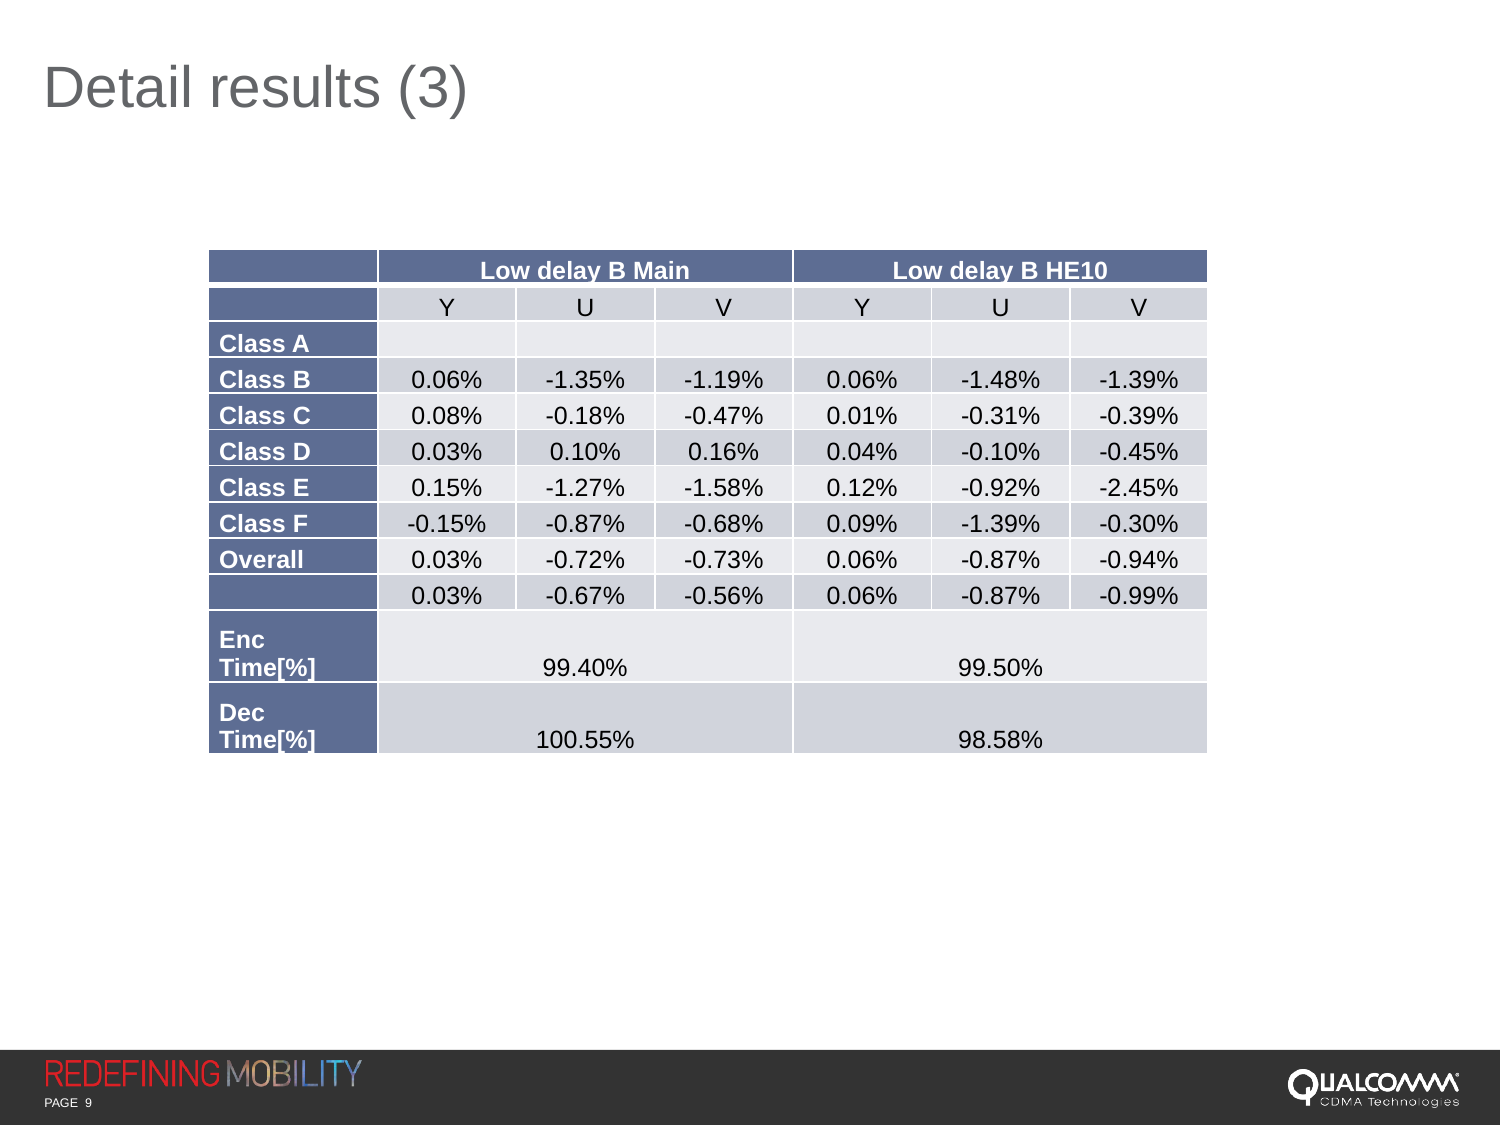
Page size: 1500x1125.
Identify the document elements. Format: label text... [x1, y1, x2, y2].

table_cell Y [794, 288, 931, 320]
table_cell -0.73% [656, 539, 792, 573]
table_cell 0.08% [379, 394, 515, 429]
table_cell [209, 575, 377, 609]
table_cell [794, 322, 931, 356]
table_cell -0.92% [932, 466, 1069, 501]
table_cell -0.10% [932, 430, 1069, 465]
table_cell -1.58% [656, 466, 792, 501]
table_cell Y [379, 288, 515, 320]
table_cell Class A [209, 322, 377, 356]
table_cell 98.58% [794, 683, 1207, 753]
table_cell Dec Time[%] [209, 683, 377, 753]
table_cell [517, 322, 654, 356]
table_cell Class C [209, 394, 377, 429]
title Detail results (3) [28, 44, 1462, 138]
table_cell -0.99% [1071, 575, 1207, 609]
table_header [209, 250, 377, 282]
table_cell 99.50% [794, 611, 1207, 681]
table_cell V [656, 288, 792, 320]
table_cell -0.72% [517, 539, 654, 573]
table_cell U [932, 288, 1069, 320]
table_cell -0.30% [1071, 503, 1207, 537]
table_cell 0.15% [379, 466, 515, 501]
table_cell -1.19% [656, 358, 792, 392]
picture [1278, 1058, 1478, 1114]
table_cell 0.16% [656, 430, 792, 465]
table_cell Class E [209, 466, 377, 501]
table_cell 100.55% [379, 683, 792, 753]
table_cell -0.87% [932, 539, 1069, 573]
table_cell -1.48% [932, 358, 1069, 392]
table_cell -0.18% [517, 394, 654, 429]
table_cell 0.01% [794, 394, 931, 429]
table_cell 0.06% [794, 358, 931, 392]
table_cell -0.87% [932, 575, 1069, 609]
table_cell Class B [209, 358, 377, 392]
table_cell 0.09% [794, 503, 931, 537]
table_cell 0.10% [517, 430, 654, 465]
table_cell -0.47% [656, 394, 792, 429]
table_cell -1.39% [1071, 358, 1207, 392]
table_cell 0.03% [379, 430, 515, 465]
table_cell Overall [209, 539, 377, 573]
table_cell -0.31% [932, 394, 1069, 429]
table_cell [1071, 322, 1207, 356]
table_cell -0.15% [379, 503, 515, 537]
table_cell 0.06% [794, 575, 931, 609]
table_cell Class D [209, 430, 377, 465]
table_cell [379, 322, 515, 356]
table_cell -0.94% [1071, 539, 1207, 573]
table_cell 0.12% [794, 466, 931, 501]
table_cell -0.87% [517, 503, 654, 537]
table_cell -2.45% [1071, 466, 1207, 501]
table_cell -0.68% [656, 503, 792, 537]
table_cell -0.39% [1071, 394, 1207, 429]
table_header Low delay B HE10 [794, 250, 1207, 282]
table_cell -0.67% [517, 575, 654, 609]
table_header Low delay B Main [379, 250, 792, 282]
table_cell -0.45% [1071, 430, 1207, 465]
table_cell 99.40% [379, 611, 792, 681]
table_cell Class F [209, 503, 377, 537]
table_cell V [1071, 288, 1207, 320]
table_cell -1.39% [932, 503, 1069, 537]
table_cell -1.27% [517, 466, 654, 501]
table_cell -0.56% [656, 575, 792, 609]
table_cell [932, 322, 1069, 356]
table_cell [209, 288, 377, 320]
table_cell Enc Time[%] [209, 611, 377, 681]
table_cell 0.04% [794, 430, 931, 465]
table_cell 0.06% [379, 358, 515, 392]
table_cell U [517, 288, 654, 320]
table_cell 0.06% [794, 539, 931, 573]
table_cell [656, 322, 792, 356]
table_cell 0.03% [379, 575, 515, 609]
table_cell -1.35% [517, 358, 654, 392]
picture [30, 1048, 372, 1099]
table_cell 0.03% [379, 539, 515, 573]
